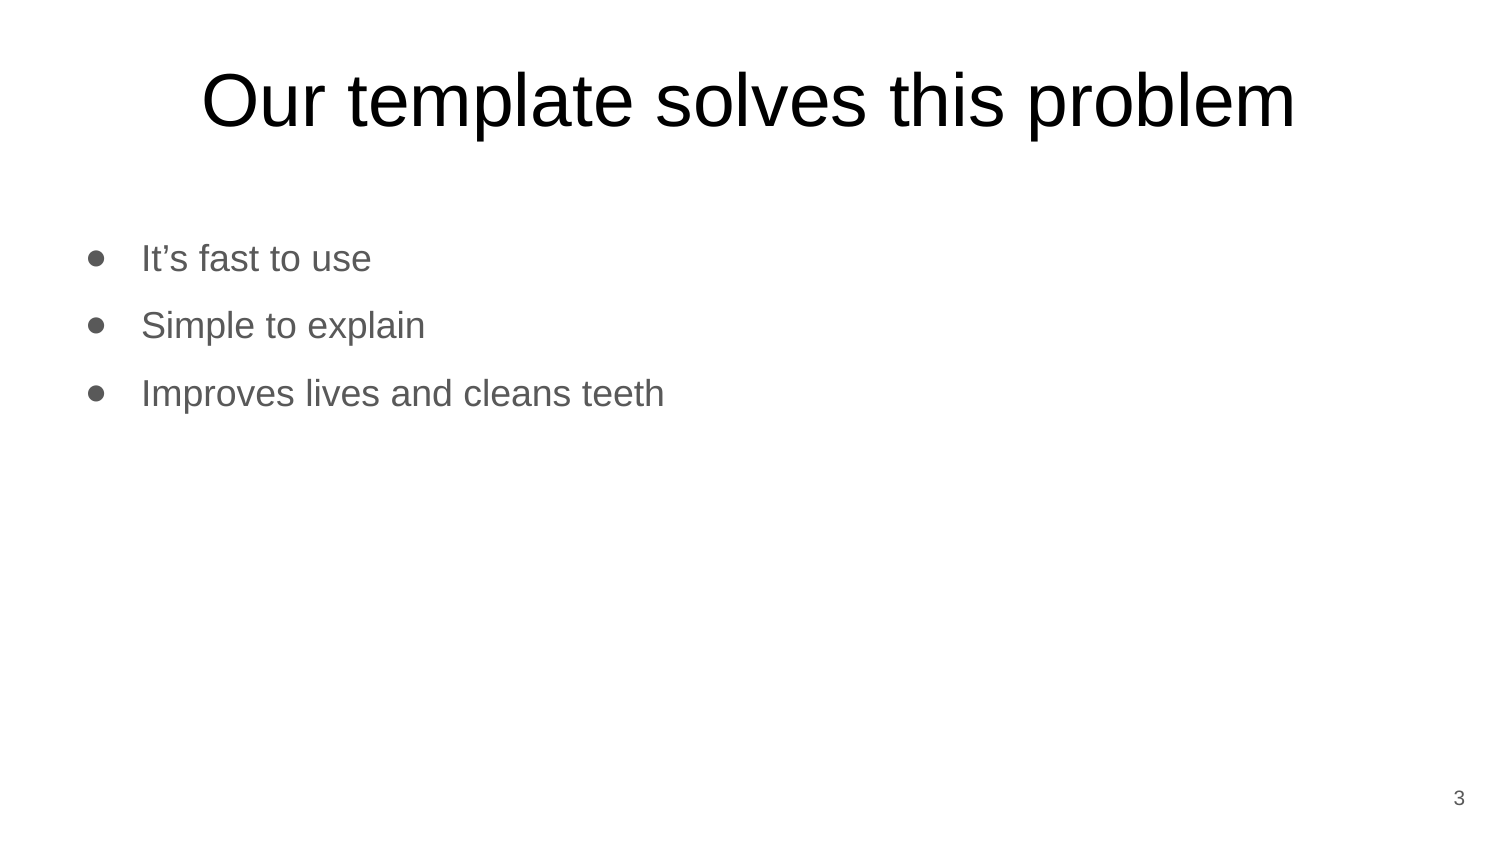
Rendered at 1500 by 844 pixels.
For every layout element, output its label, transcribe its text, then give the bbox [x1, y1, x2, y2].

subtitle It’s fast to use Simple to explain Improves lives and cleans teeth [51, 196, 1449, 744]
slide_number 3 [1389, 764, 1480, 830]
title Our template solves this problem [51, 42, 1449, 157]
